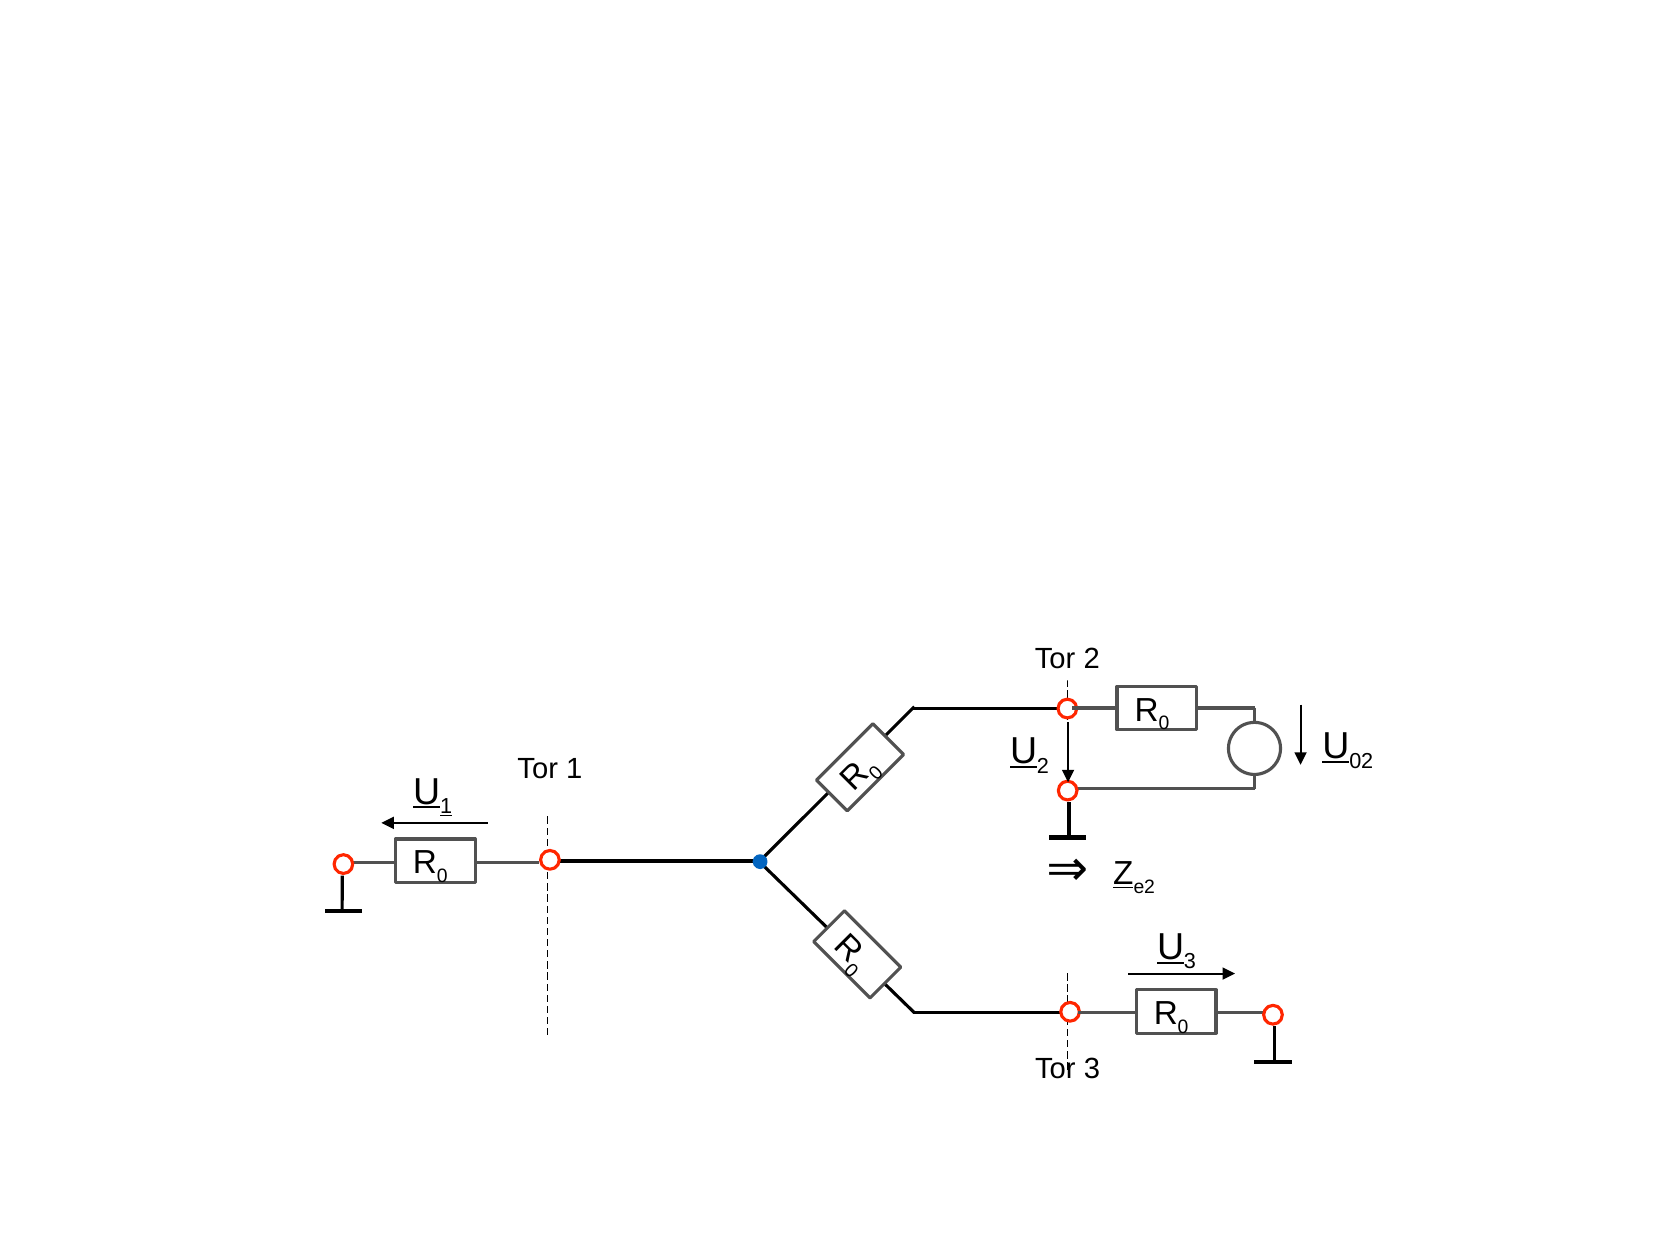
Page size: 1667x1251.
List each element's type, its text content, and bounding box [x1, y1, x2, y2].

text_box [815, 926, 901, 988]
text_box U2 [994, 717, 1117, 789]
text_box [1060, 1002, 1080, 1022]
text_box U1 [398, 758, 478, 823]
text_box [540, 850, 560, 870]
text_box Tor 3 [1028, 1042, 1107, 1091]
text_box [1048, 780, 1087, 840]
text_box Tor 1 [511, 742, 589, 791]
text_box [1058, 699, 1077, 717]
text_box ⇒ [1038, 827, 1098, 904]
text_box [1254, 1005, 1292, 1064]
text_box [1128, 967, 1235, 979]
text_box Ze2 [1098, 842, 1185, 906]
text_box [1228, 722, 1281, 775]
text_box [395, 831, 481, 893]
text_box [1294, 704, 1307, 765]
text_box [1135, 982, 1222, 1044]
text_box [1116, 679, 1203, 740]
text_box U02 [1307, 713, 1429, 784]
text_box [820, 736, 906, 797]
text_box Tor 2 [1028, 633, 1107, 681]
text_box [381, 816, 488, 829]
text_box U3 [1142, 913, 1222, 973]
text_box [324, 854, 363, 914]
text_box [754, 855, 766, 868]
